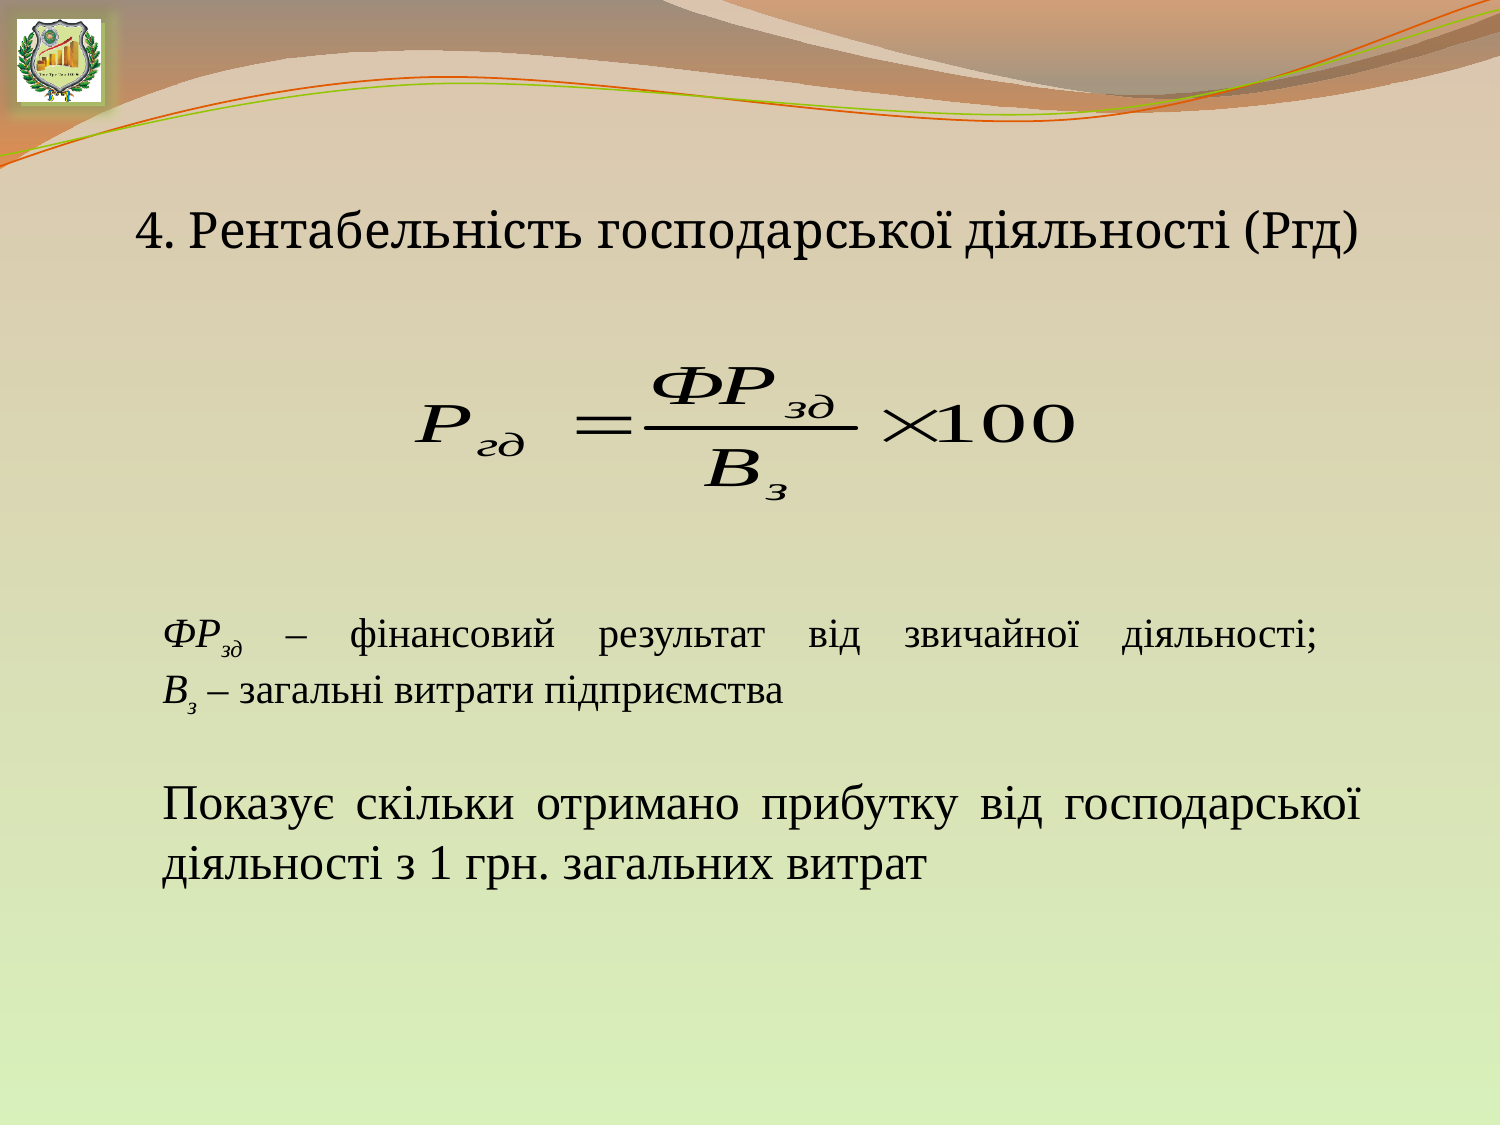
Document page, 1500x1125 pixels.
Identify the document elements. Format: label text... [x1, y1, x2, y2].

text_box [395, 346, 1093, 516]
text_box ФРзд – фінансовий результат від звичайної діяльності; Вз – загальні витрати підприємства Показує скільки отримано прибутку від господарської діяльності з 1 грн. загальних витрат [147, 597, 1376, 897]
text_box 4. Рентабельність господарської діяльності (Ргд) [120, 191, 1375, 267]
picture [17, 18, 101, 102]
